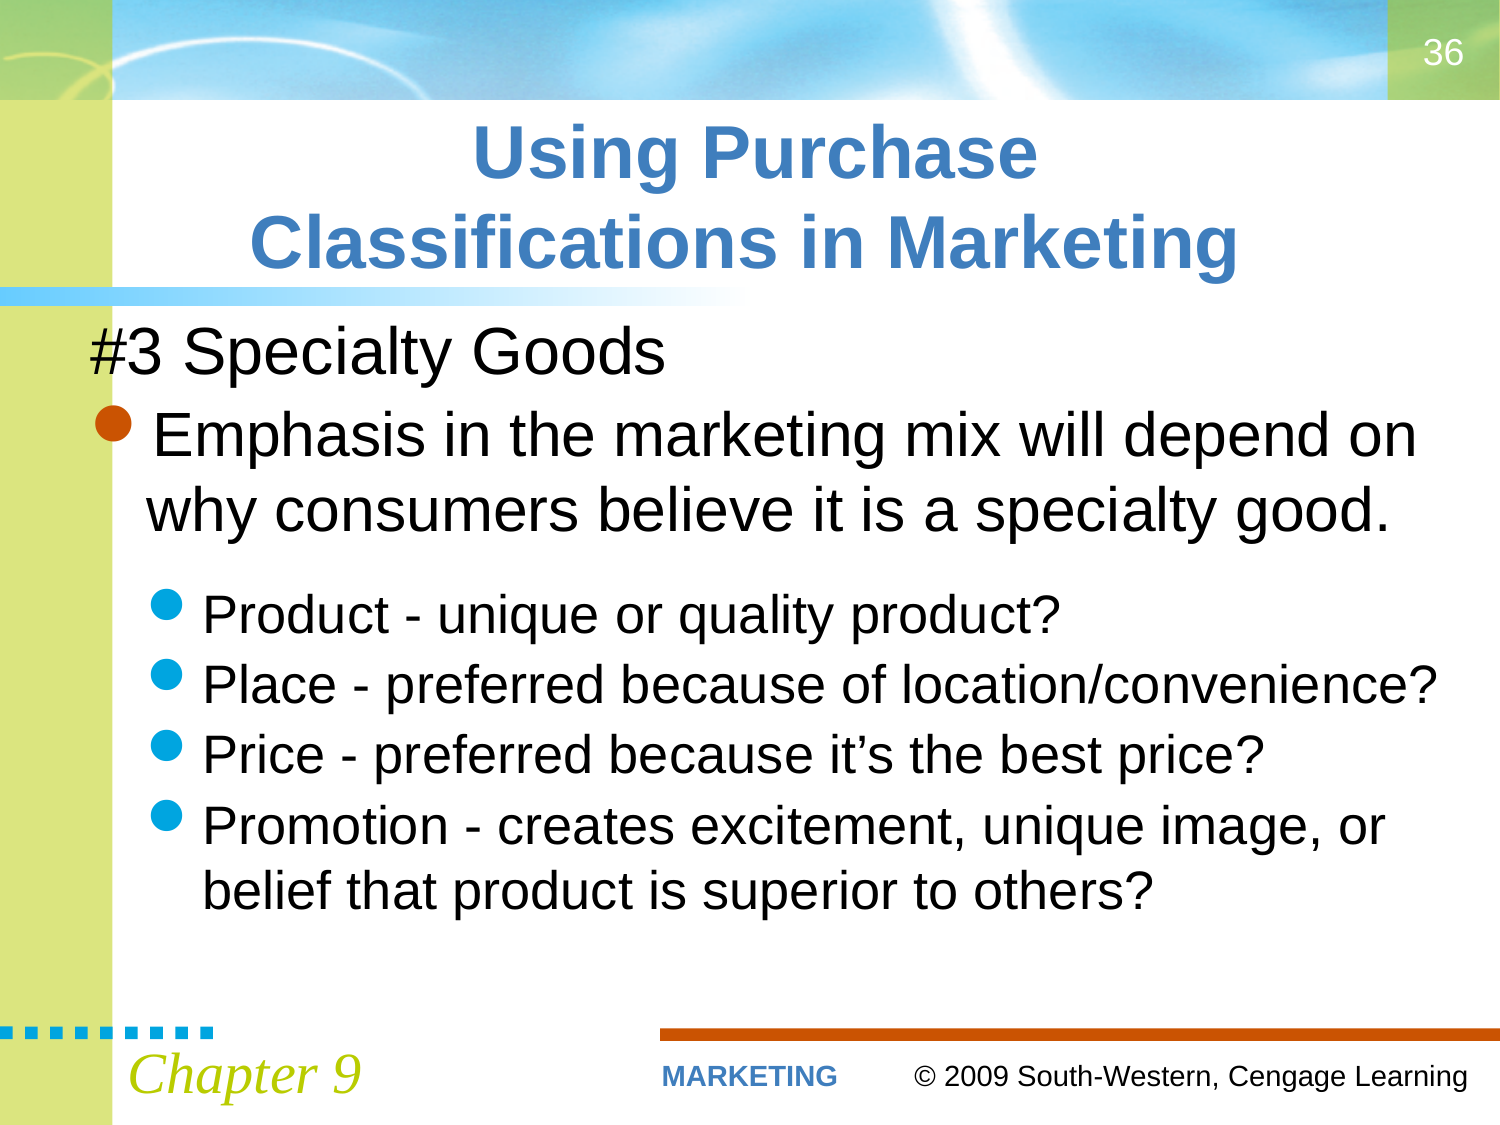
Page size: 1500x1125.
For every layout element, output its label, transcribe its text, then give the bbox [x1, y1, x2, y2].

list #3 Specialty Goods Emphasis in the marketing mix will depend on why consumers believe it is a specialty good. Product - unique or quality product? Place - preferred because of location/convenience? Price - preferred because it’s the best price? Promotion - creates excitement, unique image, or belief that product is superior to others? [74, 299, 1463, 1038]
title Using Purchase Classifications in Marketing [74, 99, 1438, 288]
footer Chapter 9 [112, 1038, 638, 1113]
slide_number 36 [1387, 0, 1500, 101]
